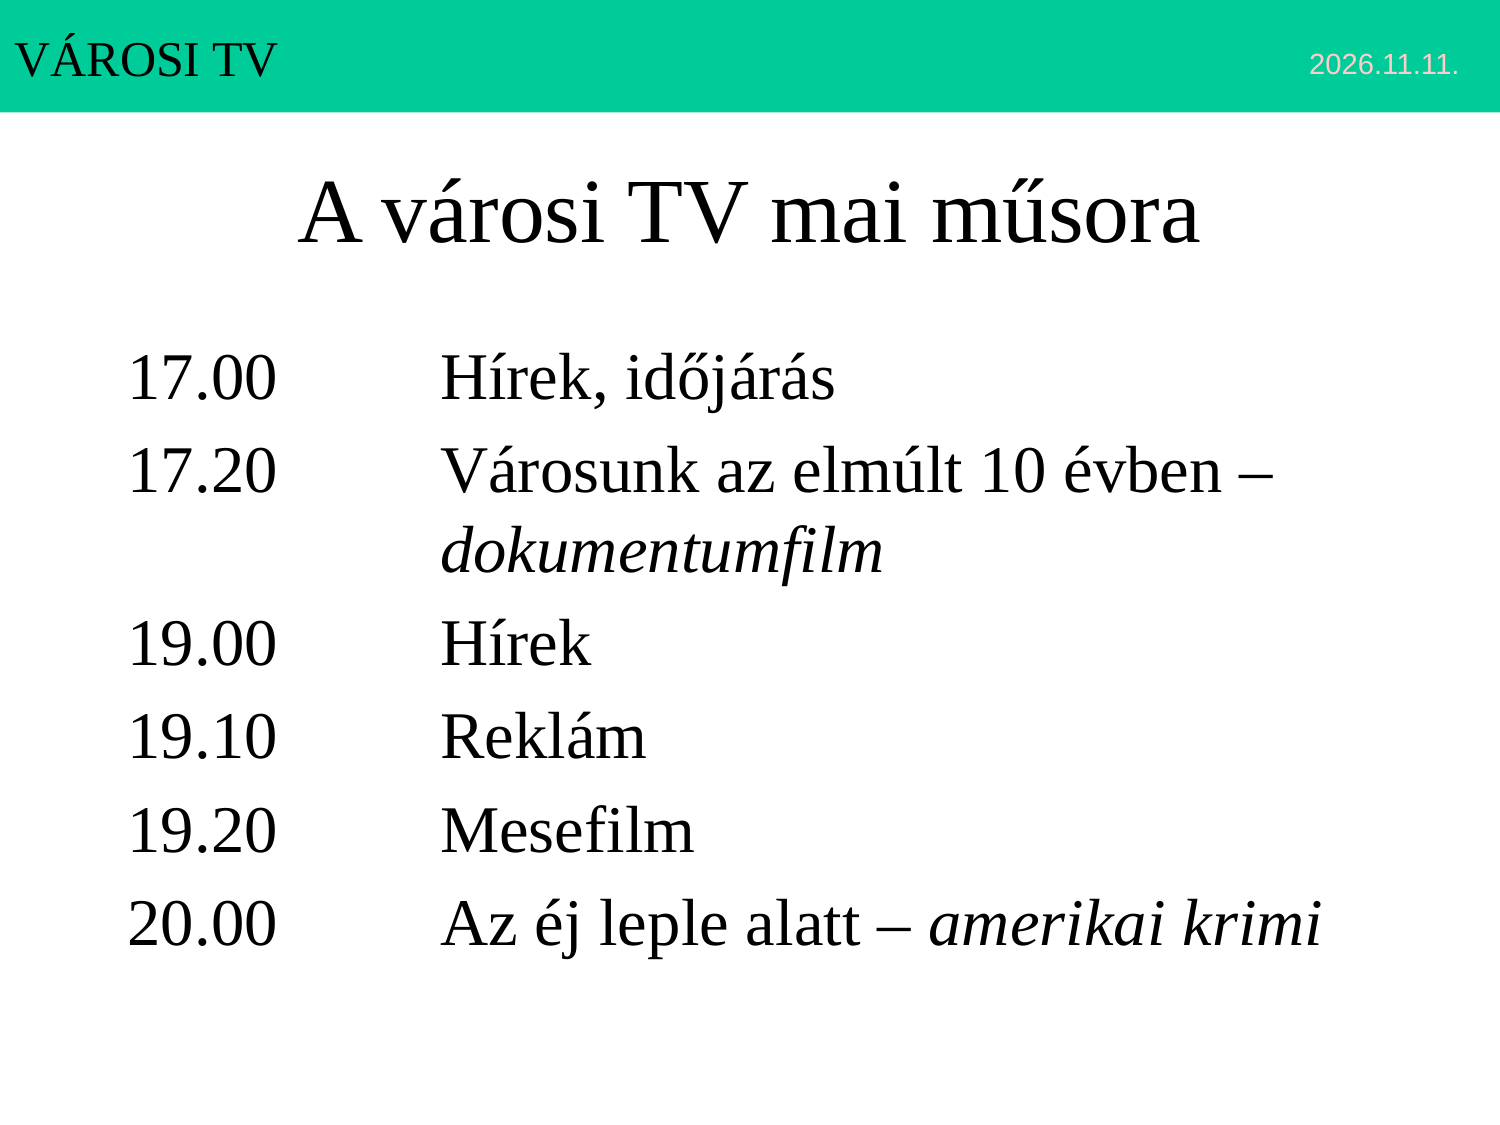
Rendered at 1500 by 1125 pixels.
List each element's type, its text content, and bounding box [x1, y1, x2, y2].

title A városi TV mai műsora [112, 124, 1388, 288]
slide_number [1162, 37, 1476, 113]
list 17.00 Hírek, időjárás 17.20 Városunk az elmúlt 10 évben – dokumentumfilm 19.00 Hírek 19.10 Reklám 19.20 Mesefilm 20.00 Az éj leple alatt – amerikai krimi [112, 324, 1388, 1001]
